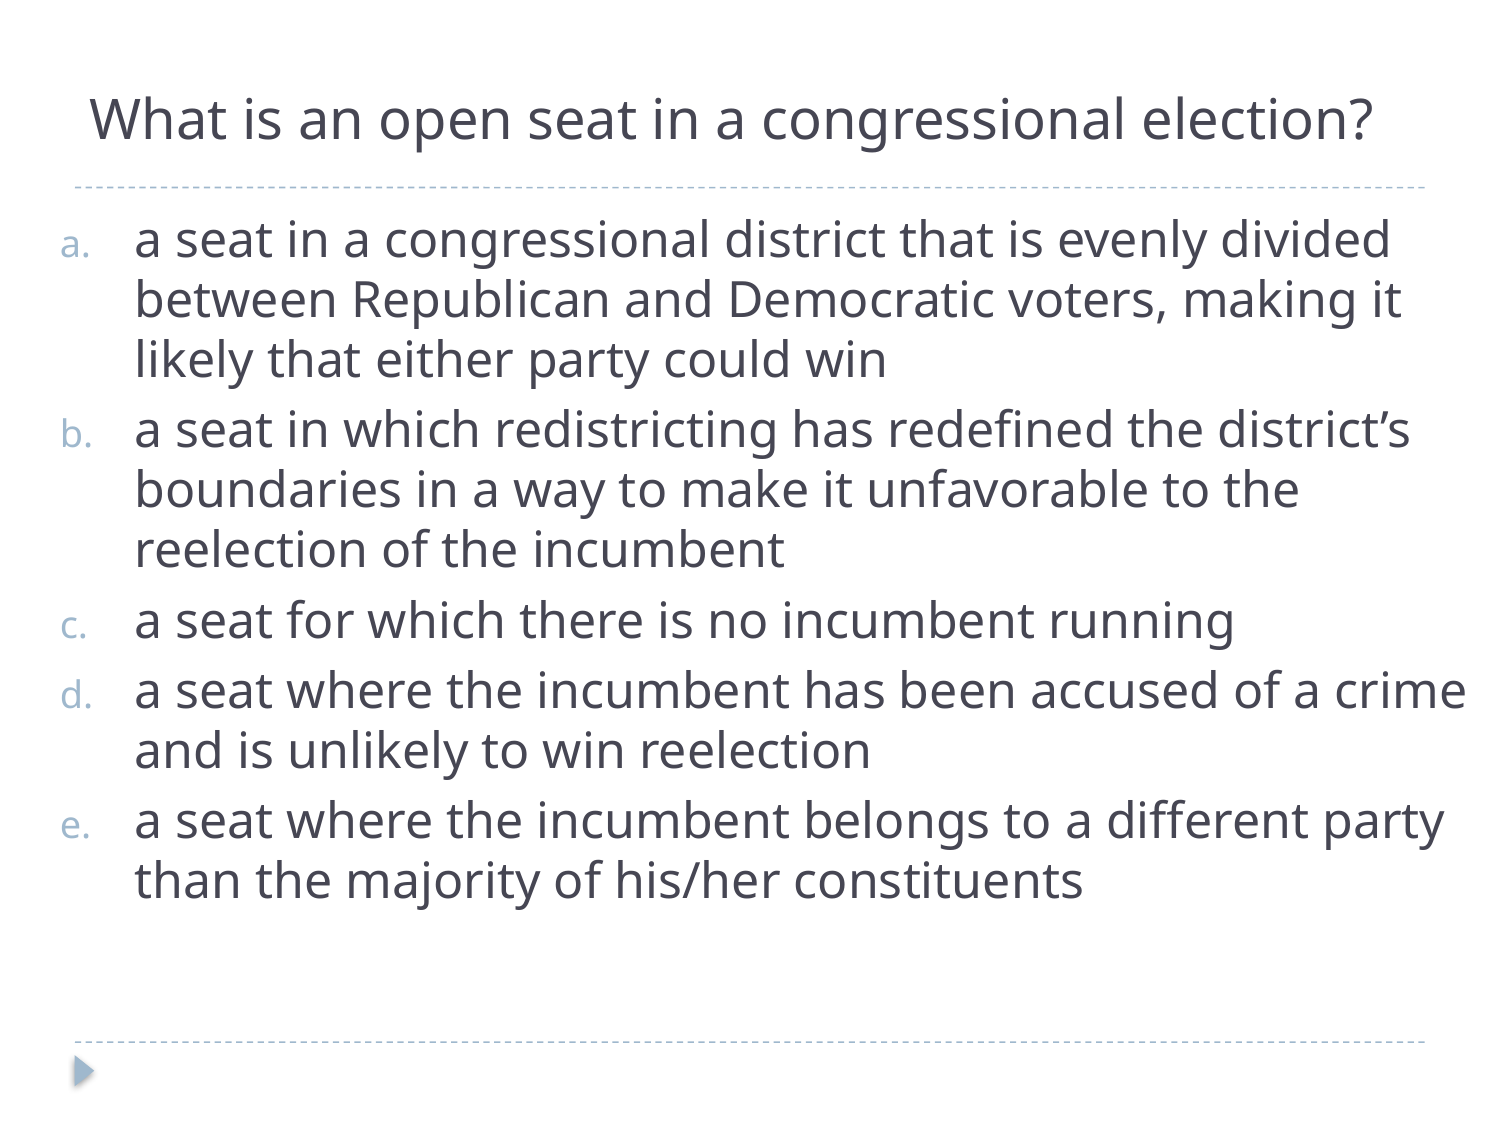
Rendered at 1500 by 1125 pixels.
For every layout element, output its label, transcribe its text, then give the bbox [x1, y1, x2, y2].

list a seat in a congressional district that is evenly divided between Republican and Democratic voters, making it likely that either party could win a seat in which redistricting has redefined the district’s boundaries in a way to make it unfavorable to the reelection of the incumbent a seat for which there is no incumbent running a seat where the incumbent has been accused of a crime and is unlikely to win reelection a seat where the incumbent belongs to a different party than the majority of his/her constituents [0, 200, 1500, 1100]
title What is an open seat in a congressional election? [75, 62, 1425, 200]
